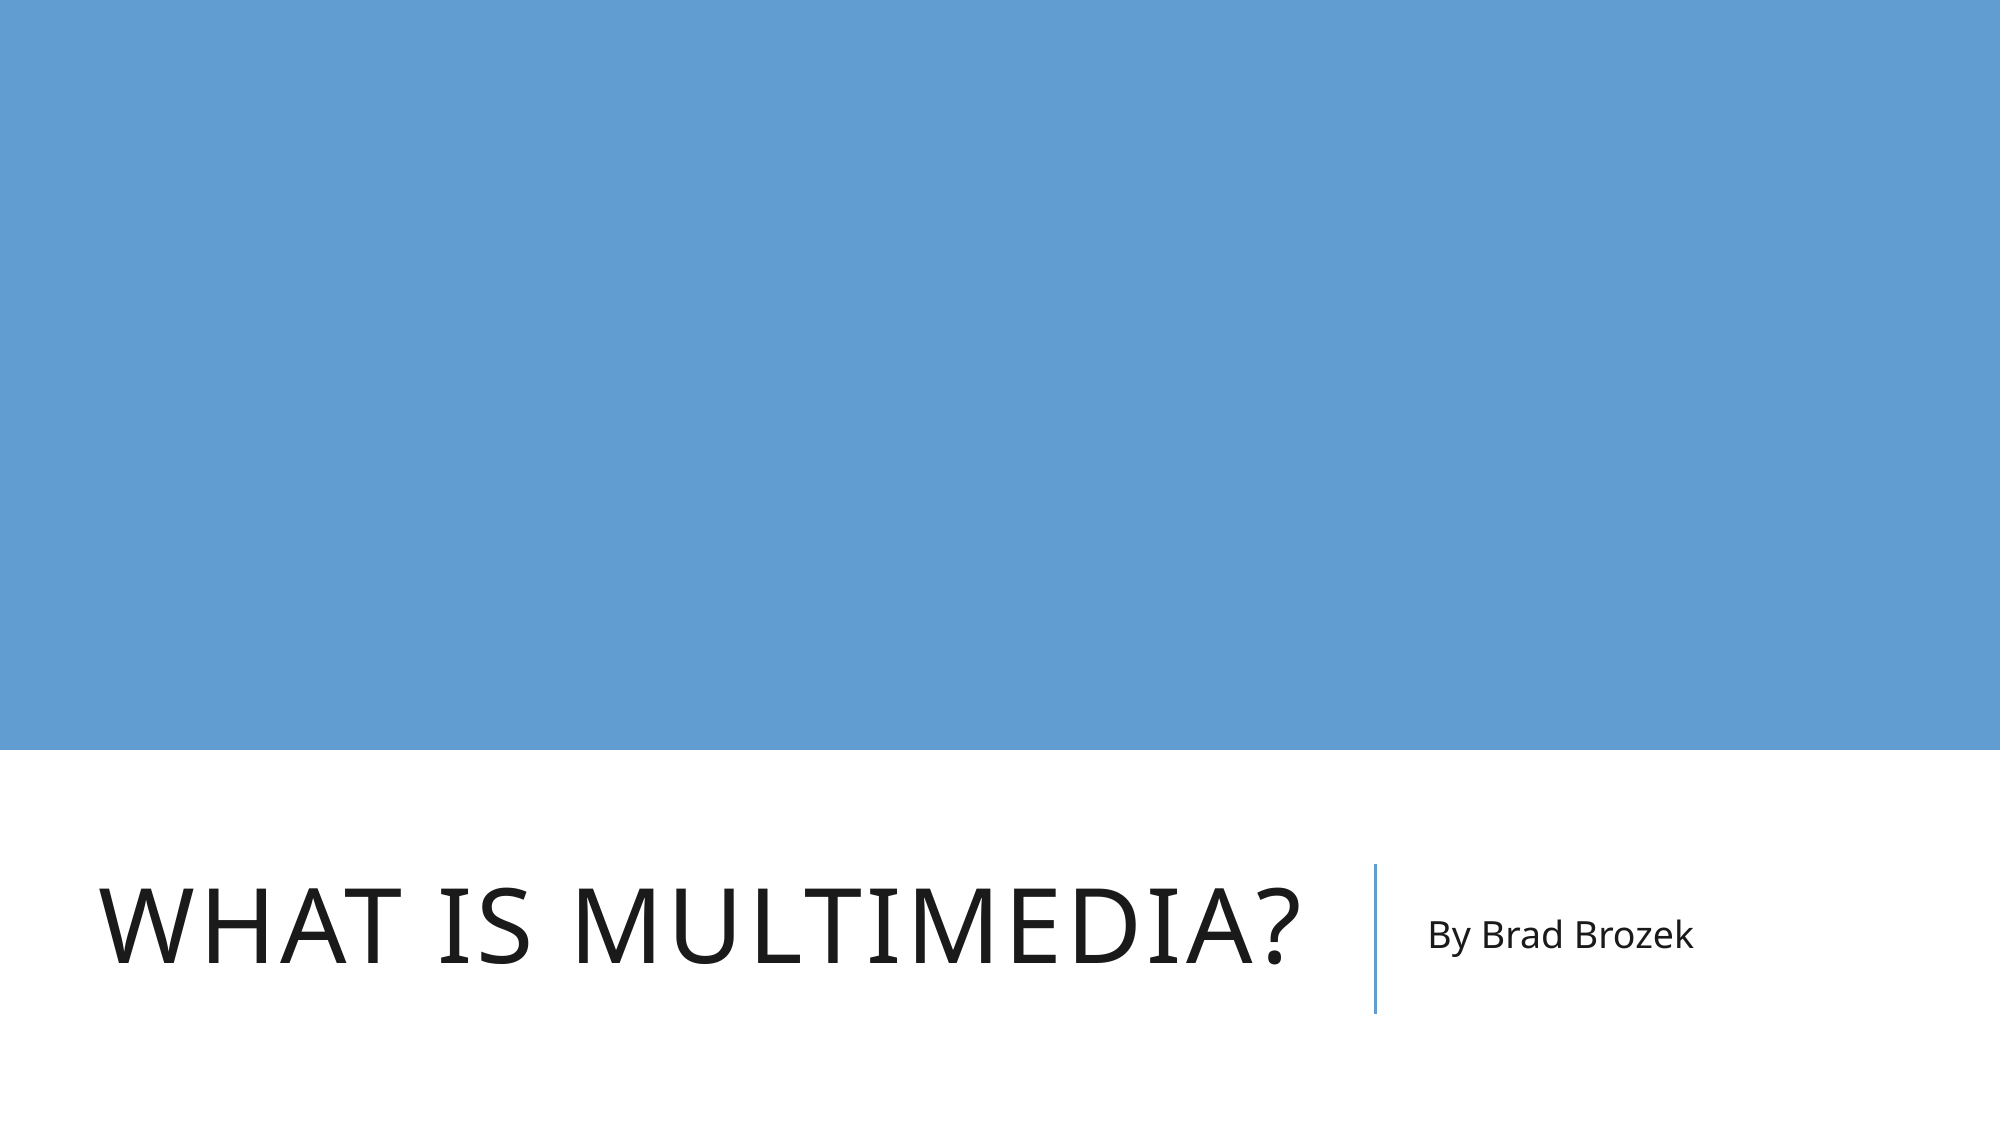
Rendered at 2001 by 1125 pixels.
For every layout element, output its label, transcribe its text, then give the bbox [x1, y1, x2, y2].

title What Is Multimedia? [75, 813, 1350, 1054]
subtitle By Brad Brozek [1412, 813, 1938, 1054]
